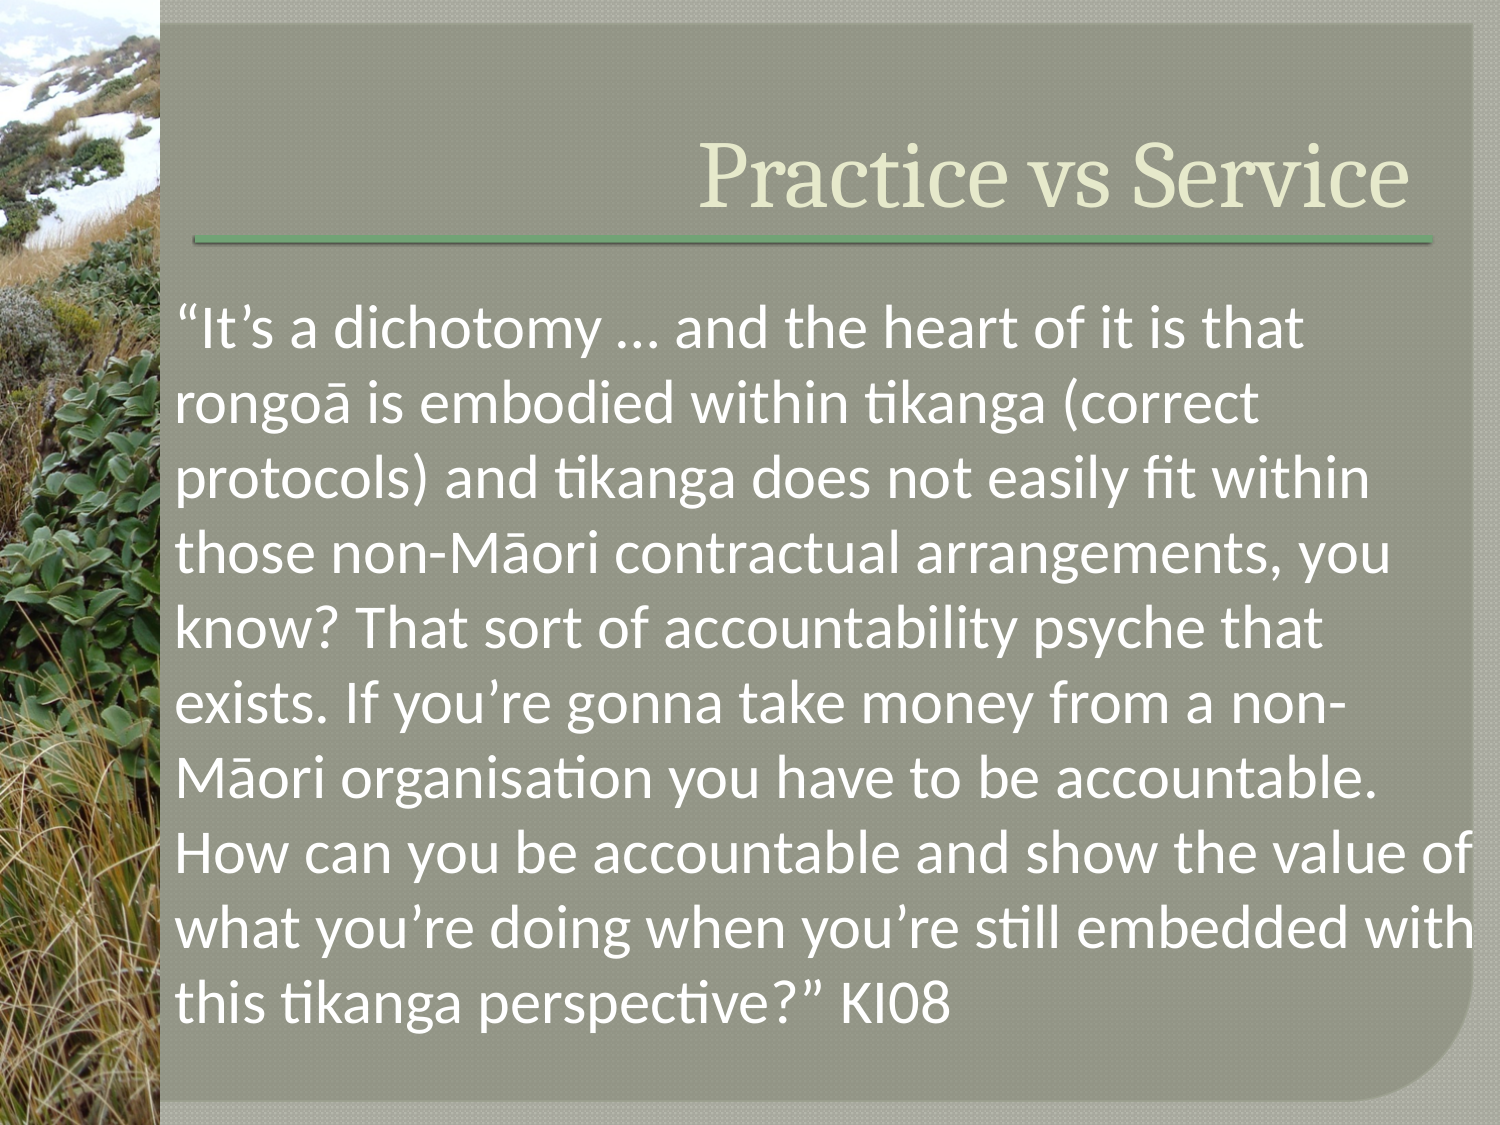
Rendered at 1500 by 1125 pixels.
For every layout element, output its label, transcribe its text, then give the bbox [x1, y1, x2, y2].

title Practice vs Service [180, 46, 1447, 234]
picture [0, 0, 160, 1125]
list “It’s a dichotomy … and the heart of it is that rongoā is embodied within tikanga (correct protocols) and tikanga does not easily fit within those non-Māori contractual arrangements, you know? That sort of accountability psyche that exists. If you’re gonna take money from a non-Māori organisation you have to be accountable. How can you be accountable and show the value of what you’re doing when you’re still embedded with this tikanga perspective?” KI08 [159, 278, 1496, 1022]
